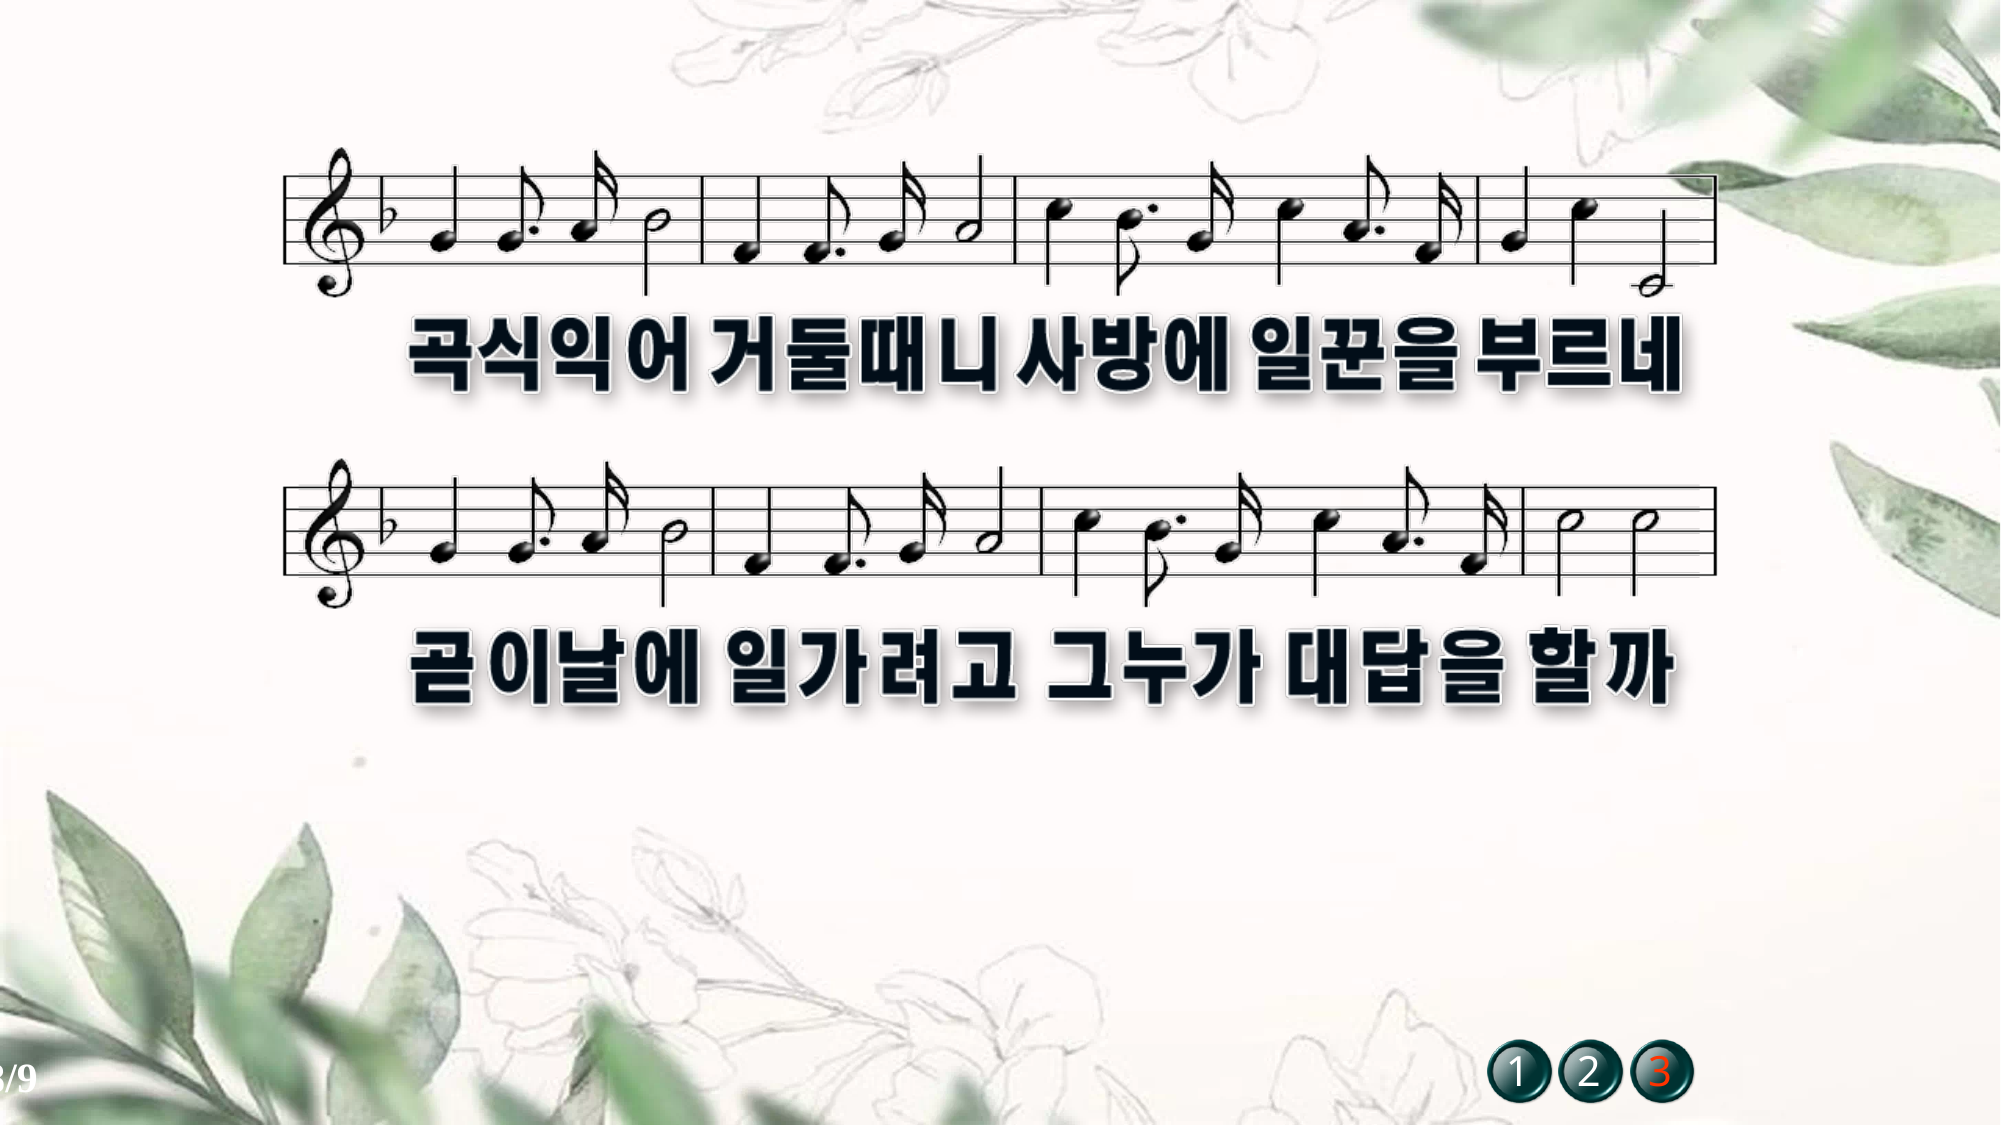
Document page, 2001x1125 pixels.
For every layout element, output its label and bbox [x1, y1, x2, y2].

picture [0, 0, 2001, 1125]
text_box [1555, 1035, 1626, 1106]
text_box [1627, 1035, 1697, 1106]
text_box [1484, 1035, 1555, 1106]
